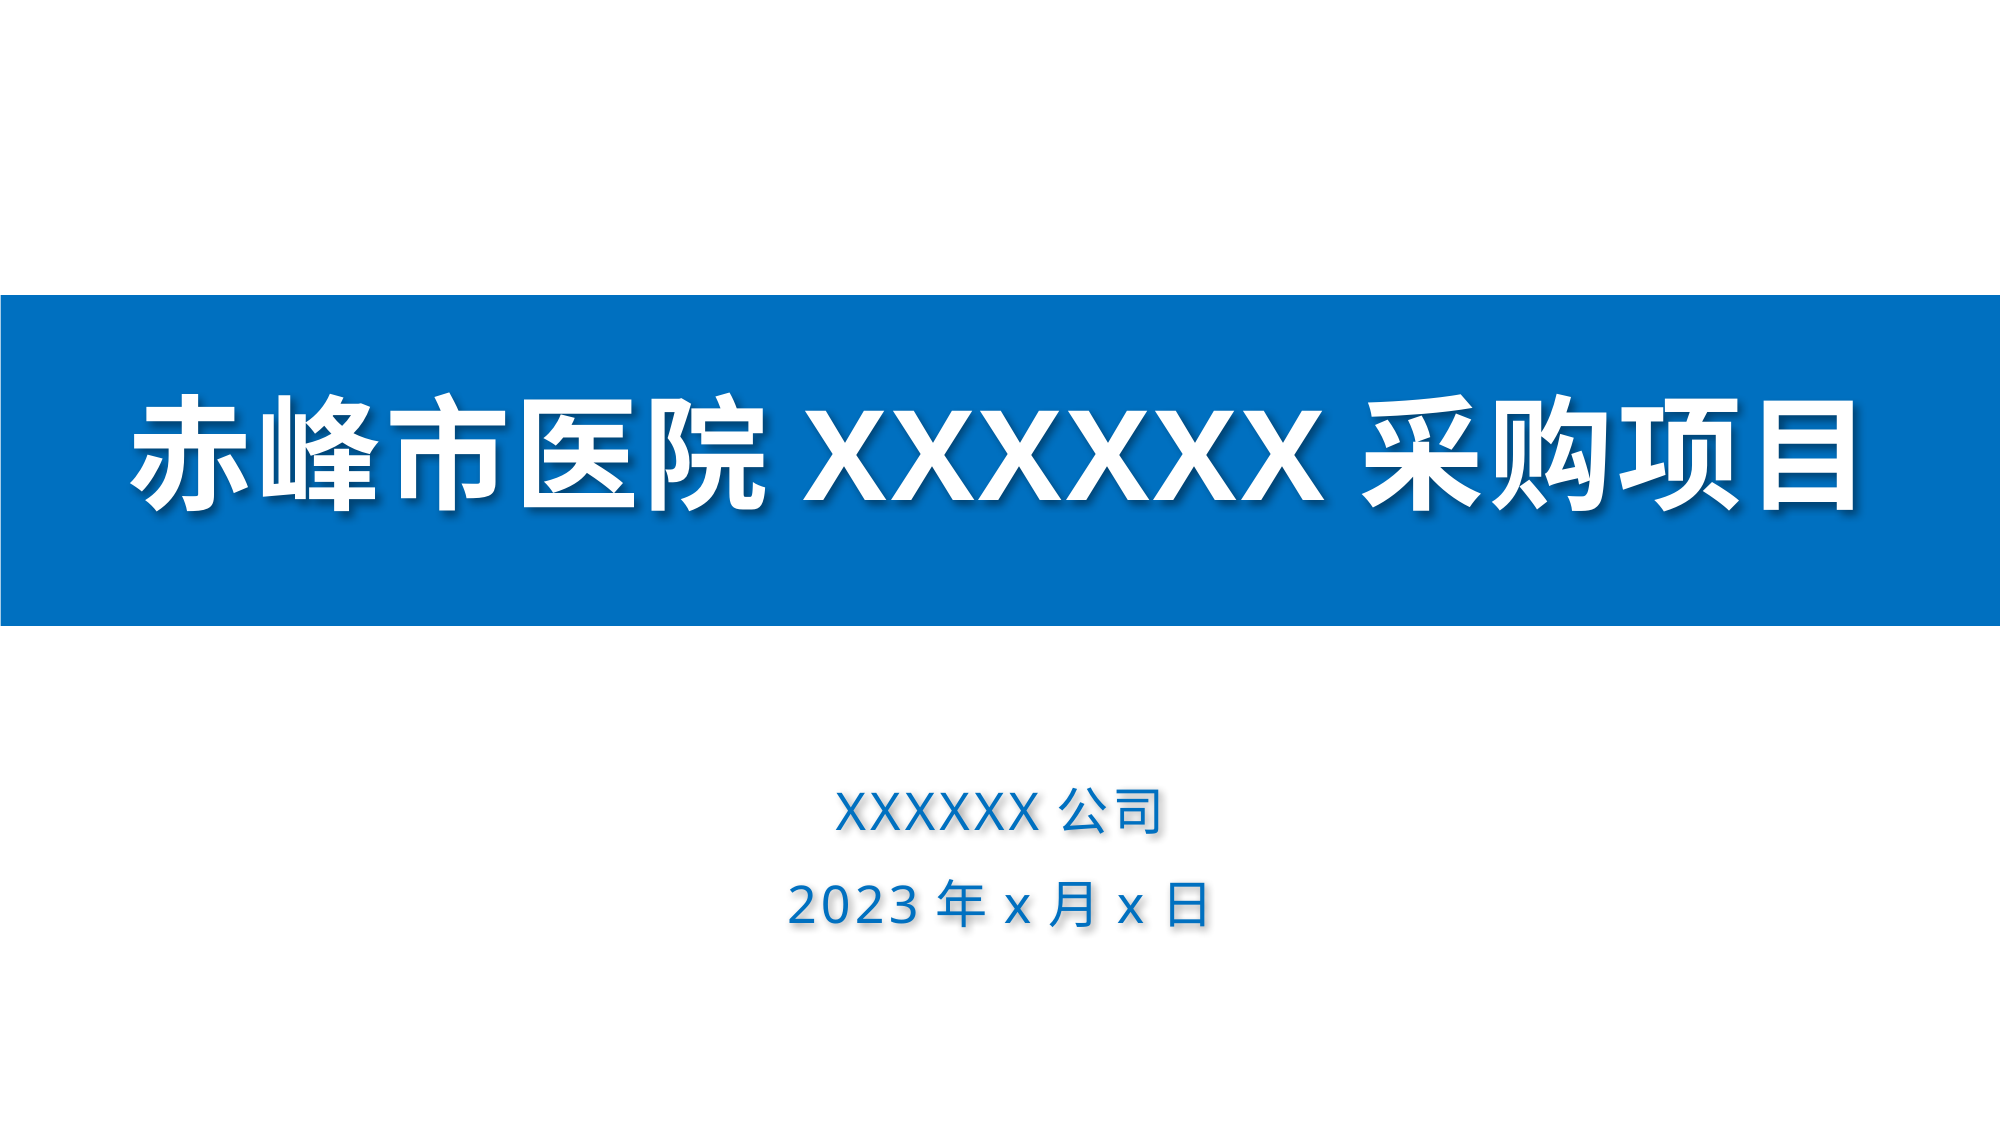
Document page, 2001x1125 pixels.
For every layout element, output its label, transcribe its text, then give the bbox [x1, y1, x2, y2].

text_box 赤峰市医院XXXXXX采购项目 [32, 367, 1967, 554]
text_box XXXXXX公司 2023年x月x日 [503, 739, 1496, 942]
text_box [0, 295, 2000, 626]
